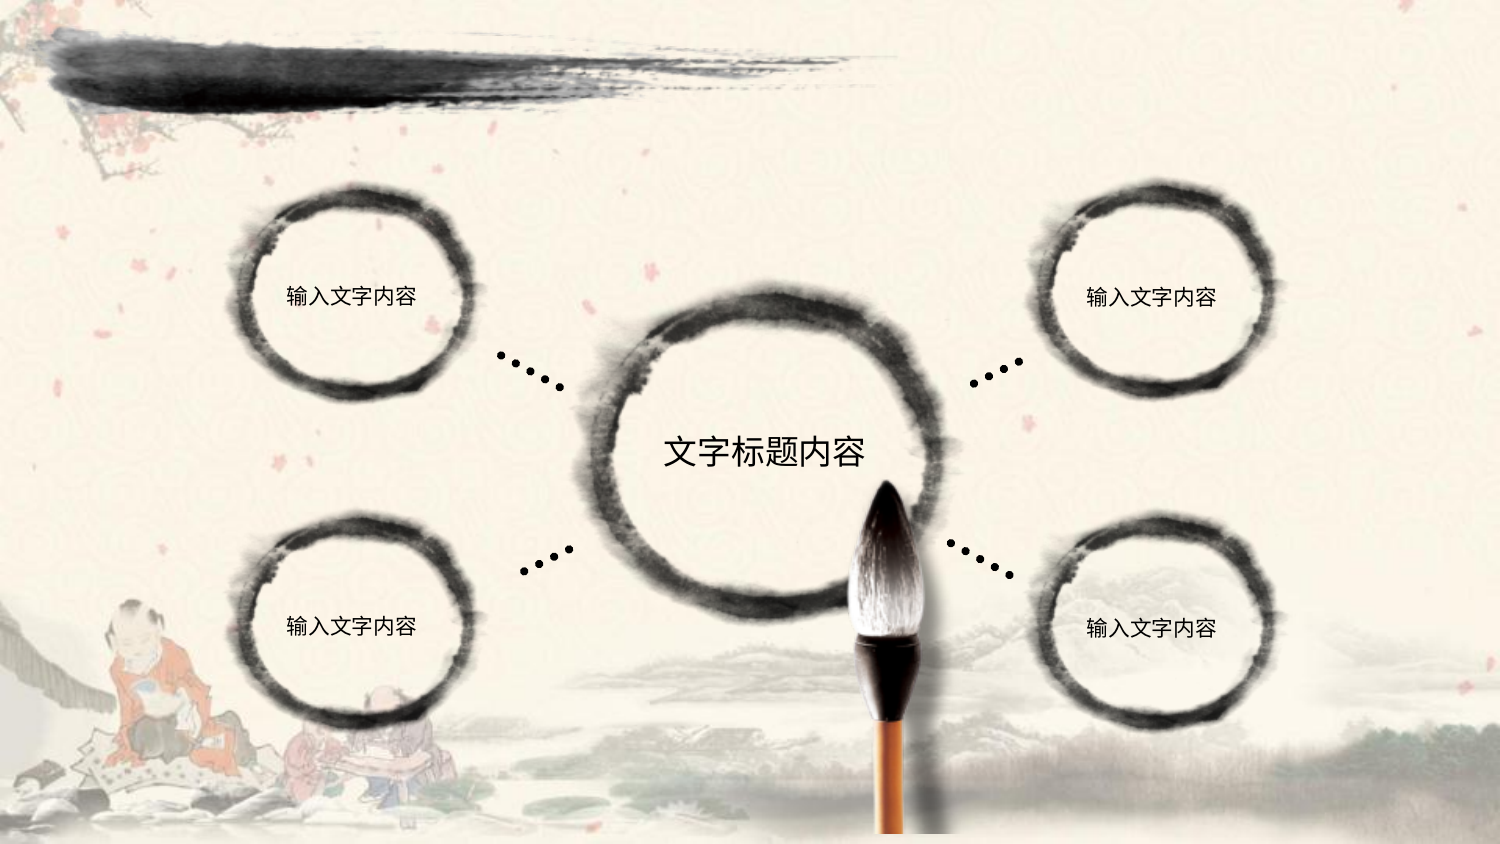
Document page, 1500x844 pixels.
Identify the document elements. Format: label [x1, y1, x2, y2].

text_box [501, 355, 1032, 581]
picture [0, 0, 1500, 844]
